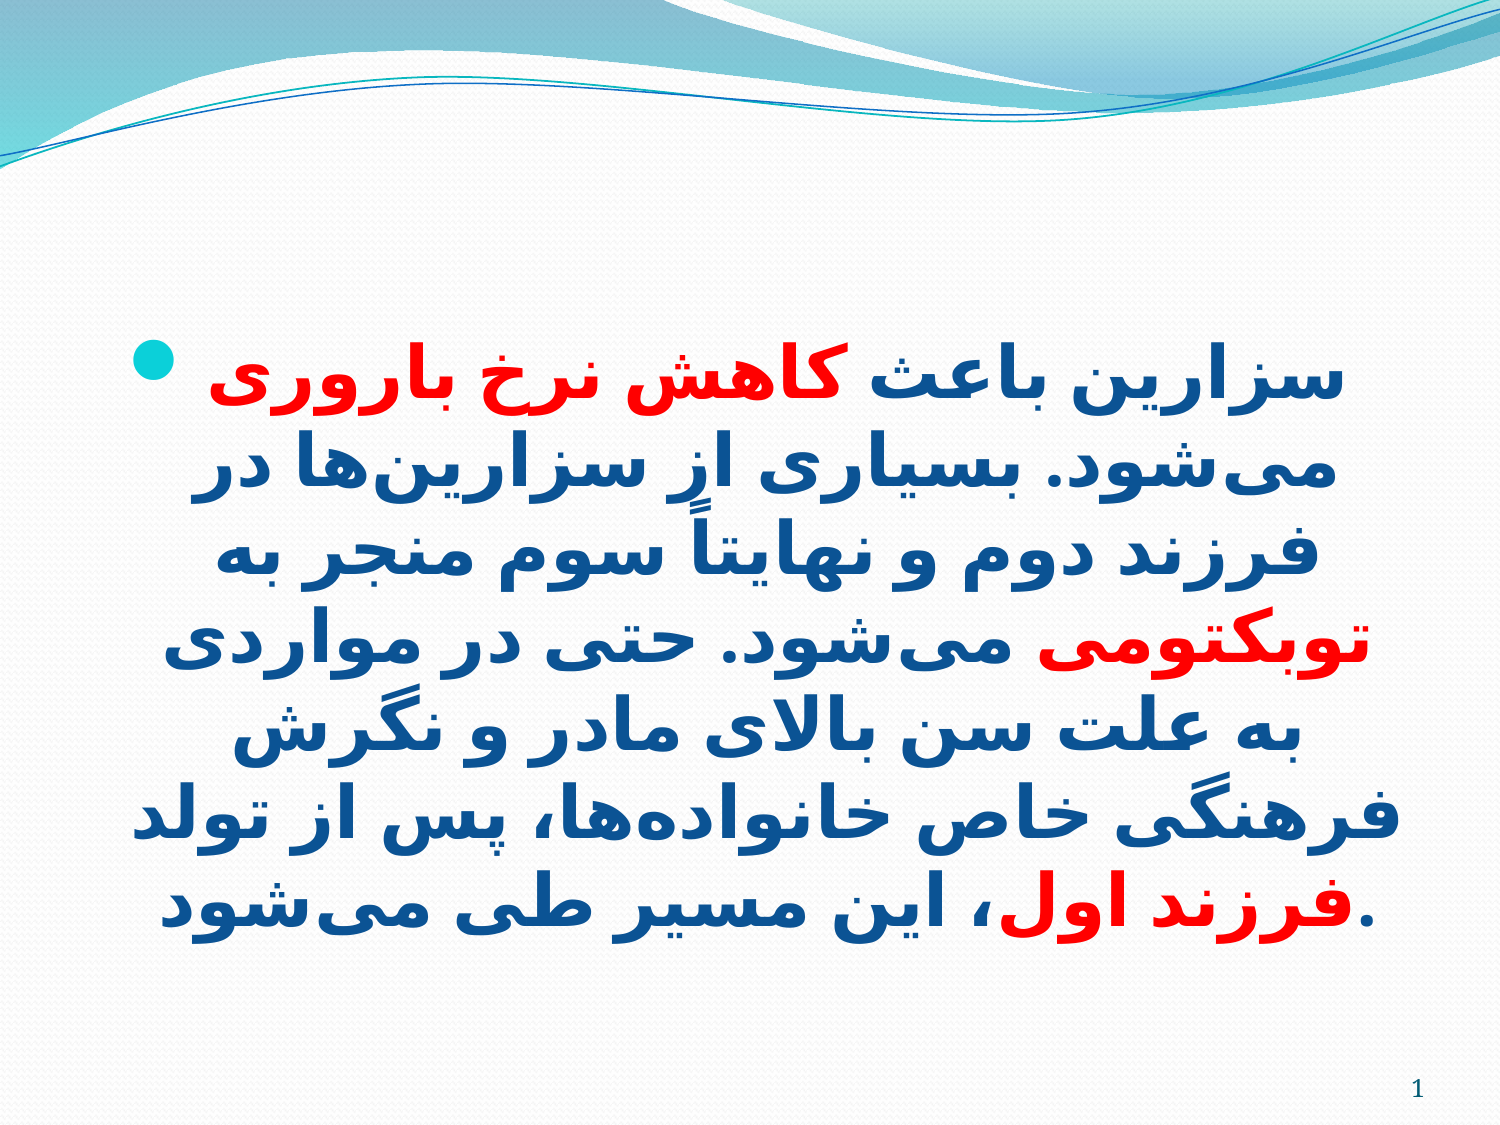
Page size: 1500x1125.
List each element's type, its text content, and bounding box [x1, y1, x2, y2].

list سزارین باعث کاهش نرخ باروری می‌شود. بسیاری از سزارین‌ها در فرزند دوم و نهایتاً سوم منجر به توبکتومی می‌شود. حتی در مواردی به علت سن بالای مادر و نگرش فرهنگی خاص خانواده‌ها، پس از تولد فرزند اول، این مسیر طی می‌شود. [75, 317, 1425, 1038]
slide_number 1 [1299, 1042, 1425, 1103]
